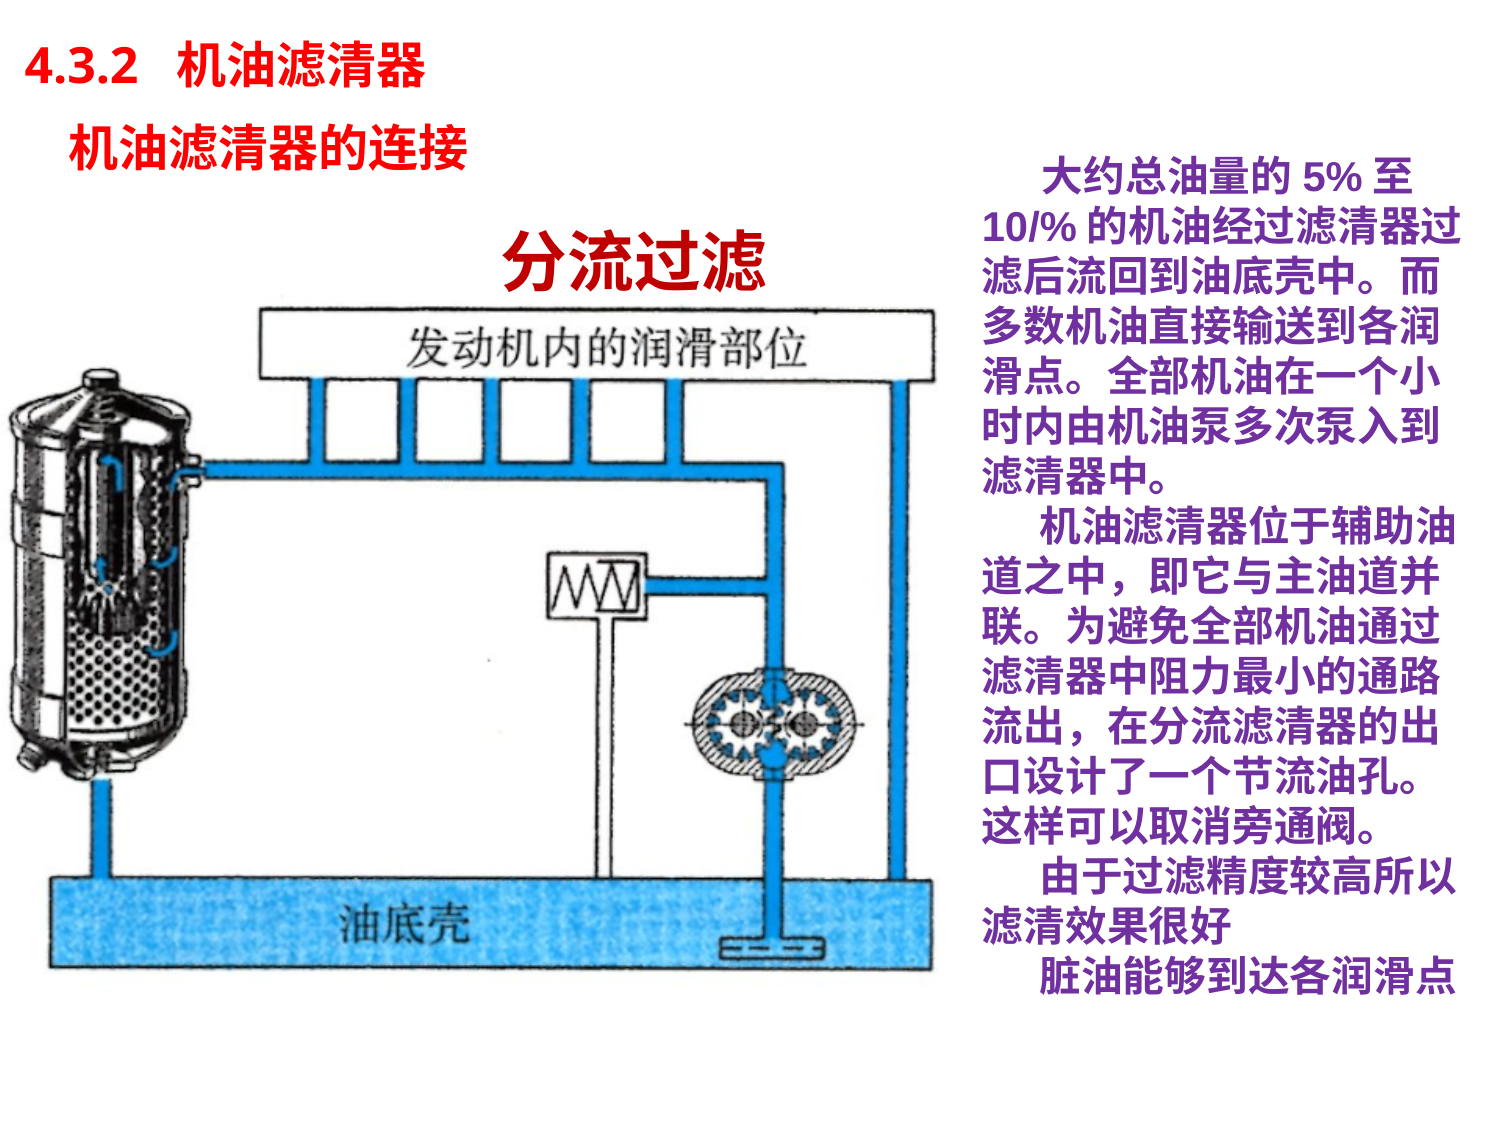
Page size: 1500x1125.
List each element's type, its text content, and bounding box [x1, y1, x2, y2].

text_box 4.3.2 机油滤清器 [9, 14, 486, 112]
picture [0, 294, 946, 989]
text_box 分流过滤 [485, 212, 903, 293]
text_box 大约总油量的5%至10/%的机油经过滤清器过滤后流回到油底壳中。而多数机油直接输送到各润滑点。全部机油在一个小时内由机油泵多次泵入到滤清器中。 机油滤清器位于辅助油道之中，即它与主油道并联。为避免全部机油通过滤清器中阻力最小的通路流出，在分流滤清器的出口设计了一个节流油孔。这样可以取消旁通阀。 由于过滤精度较高所以滤清效果很好 脏油能够到达各润滑点 [967, 141, 1491, 1057]
title 机油滤清器的连接 [30, 98, 507, 196]
